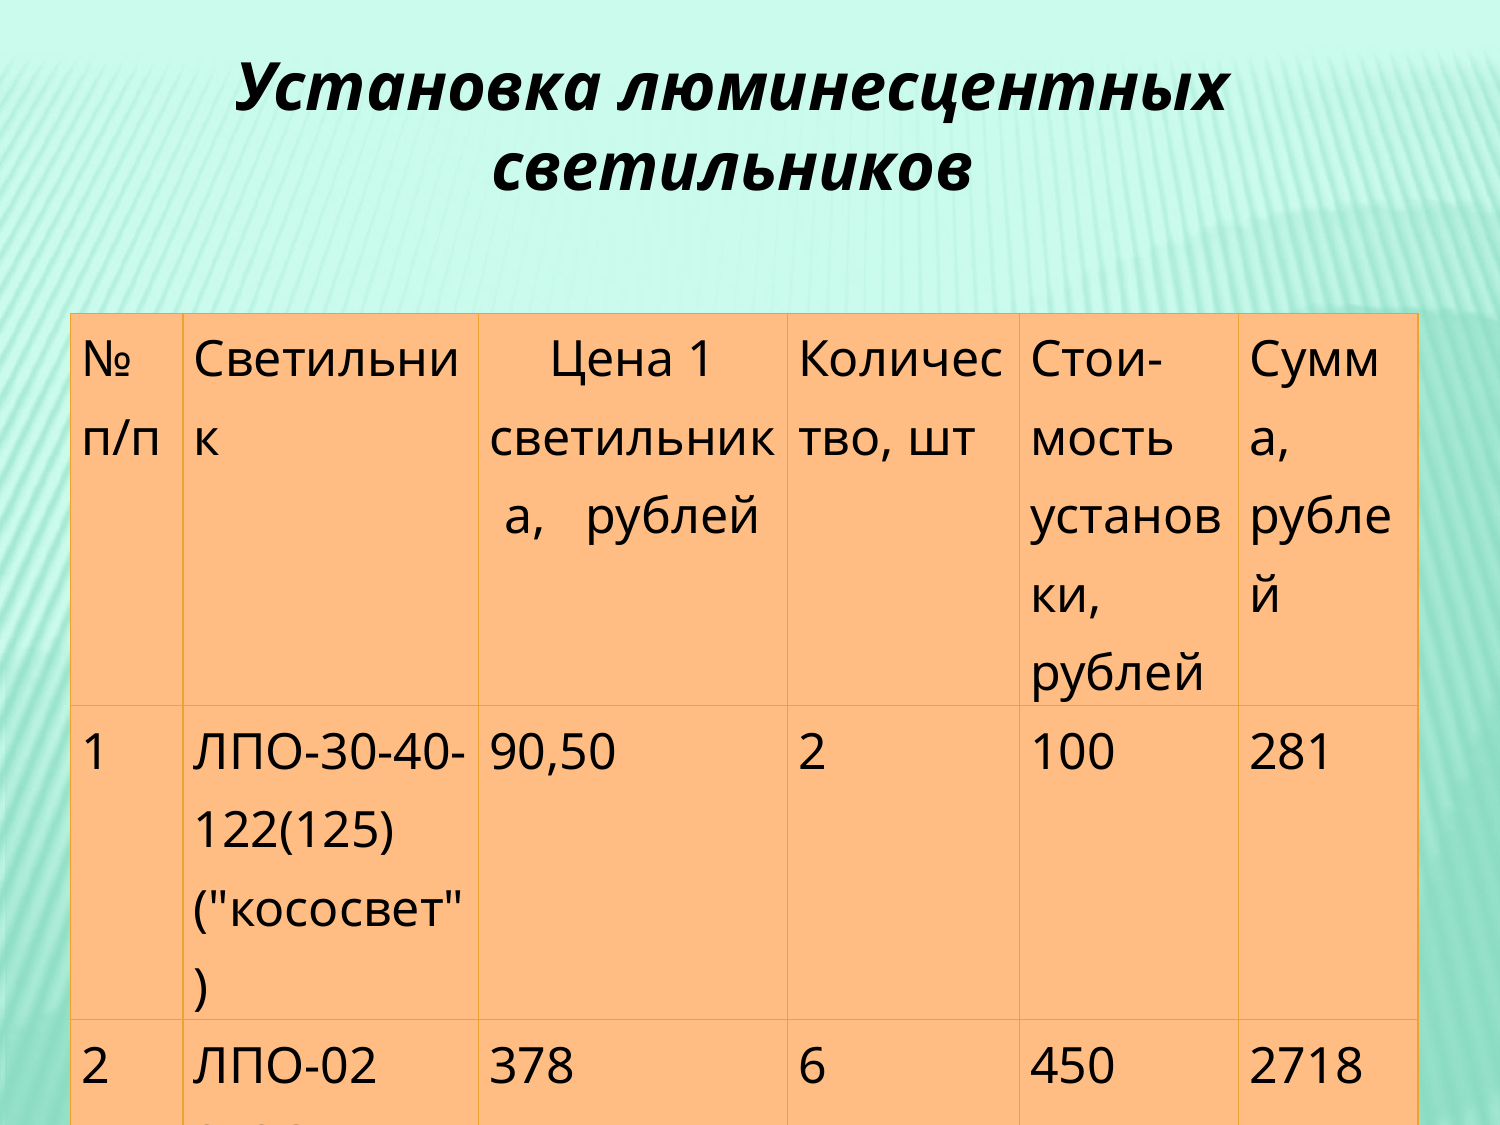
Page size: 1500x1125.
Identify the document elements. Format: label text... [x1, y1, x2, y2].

table_header Светильник [184, 314, 478, 705]
table_cell 90,50 [479, 706, 787, 1019]
table_cell 100 [1020, 706, 1238, 1019]
table_cell 2 [71, 1020, 182, 1125]
table_header Сумма, рублей [1239, 314, 1417, 705]
table_cell 2 [788, 706, 1019, 1019]
table_cell 378 [479, 1020, 787, 1125]
table_header Цена 1 светильника, рублей [479, 314, 787, 705]
table_cell 6 [788, 1020, 1019, 1125]
table_cell 2718 [1239, 1020, 1417, 1125]
table_cell ЛПО-30-40-122(125) ("кососвет") [184, 706, 478, 1019]
table_cell ЛПО-02 2х36 [184, 1020, 478, 1125]
table_header Количество, шт [788, 314, 1019, 705]
table_header № п/п [71, 314, 182, 705]
table_cell 1 [71, 706, 182, 1019]
text_box Установка люминесцентных светильников [70, 36, 1395, 211]
table_cell 281 [1239, 706, 1417, 1019]
table_header Стои- мость установ ки, рублей [1020, 314, 1238, 705]
table_cell 450 [1020, 1020, 1238, 1125]
